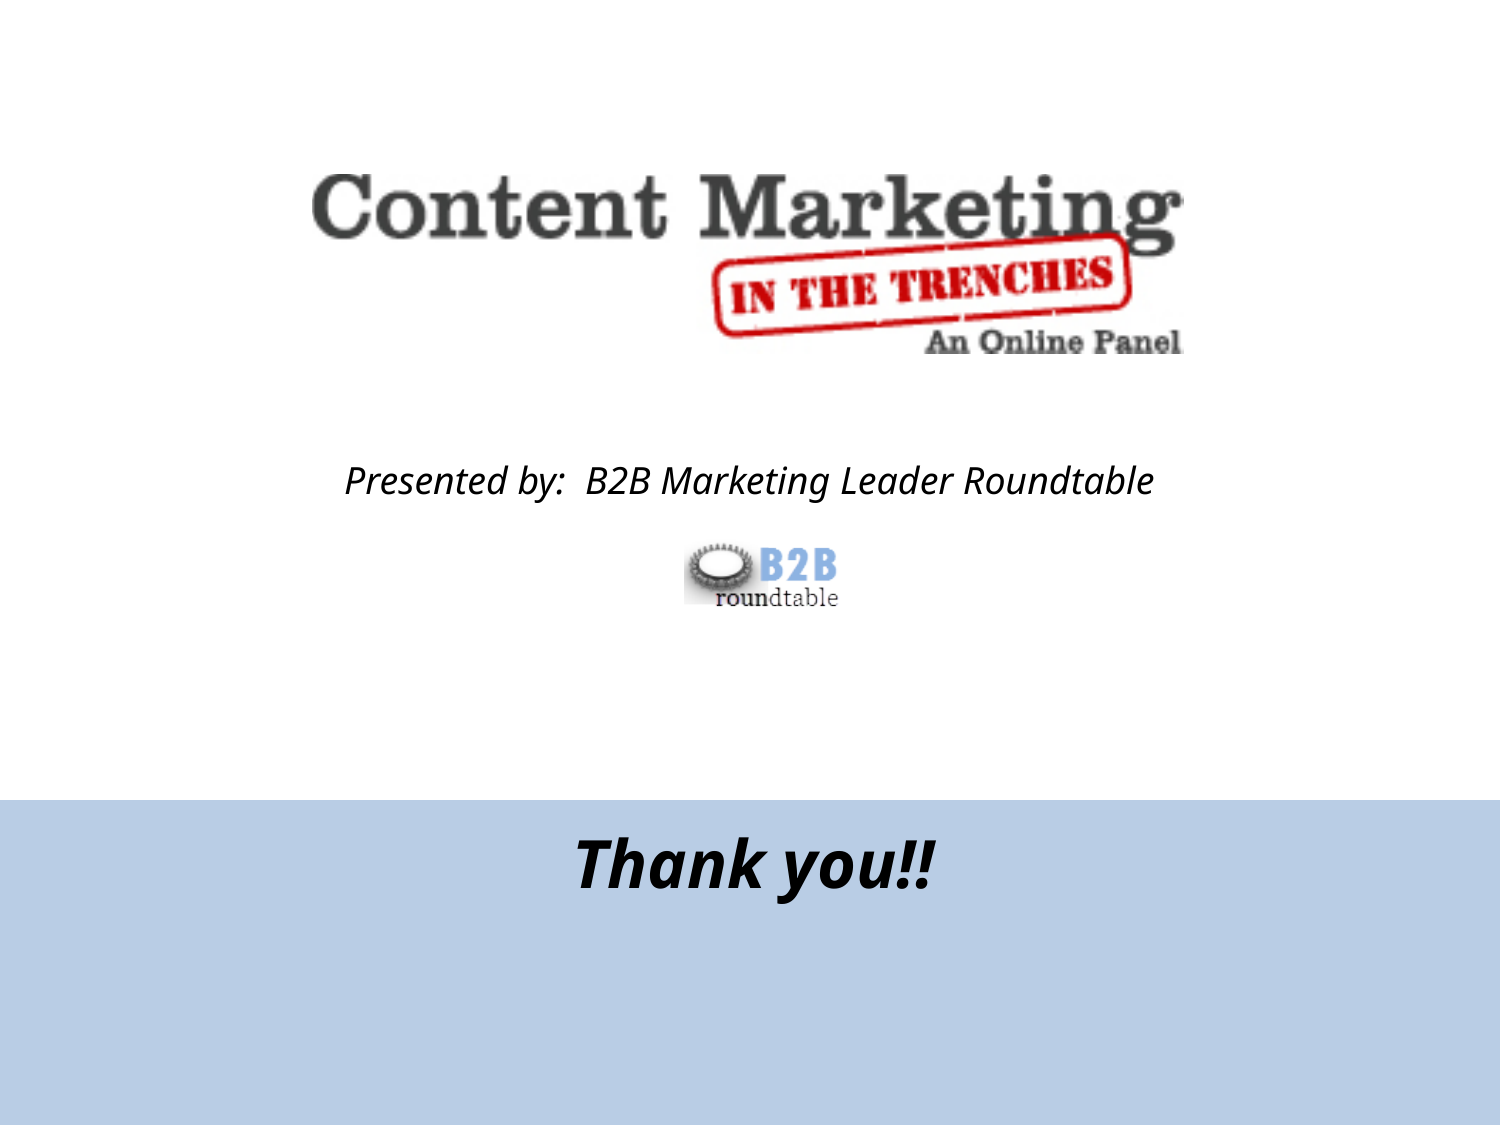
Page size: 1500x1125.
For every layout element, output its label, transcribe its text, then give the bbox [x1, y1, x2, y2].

text_box [0, 798, 1500, 1125]
text_box Presented by: B2B Marketing Leader Roundtable [0, 449, 1500, 510]
picture [684, 537, 841, 616]
text_box Thank you!! [32, 814, 1475, 910]
picture [312, 174, 1184, 354]
